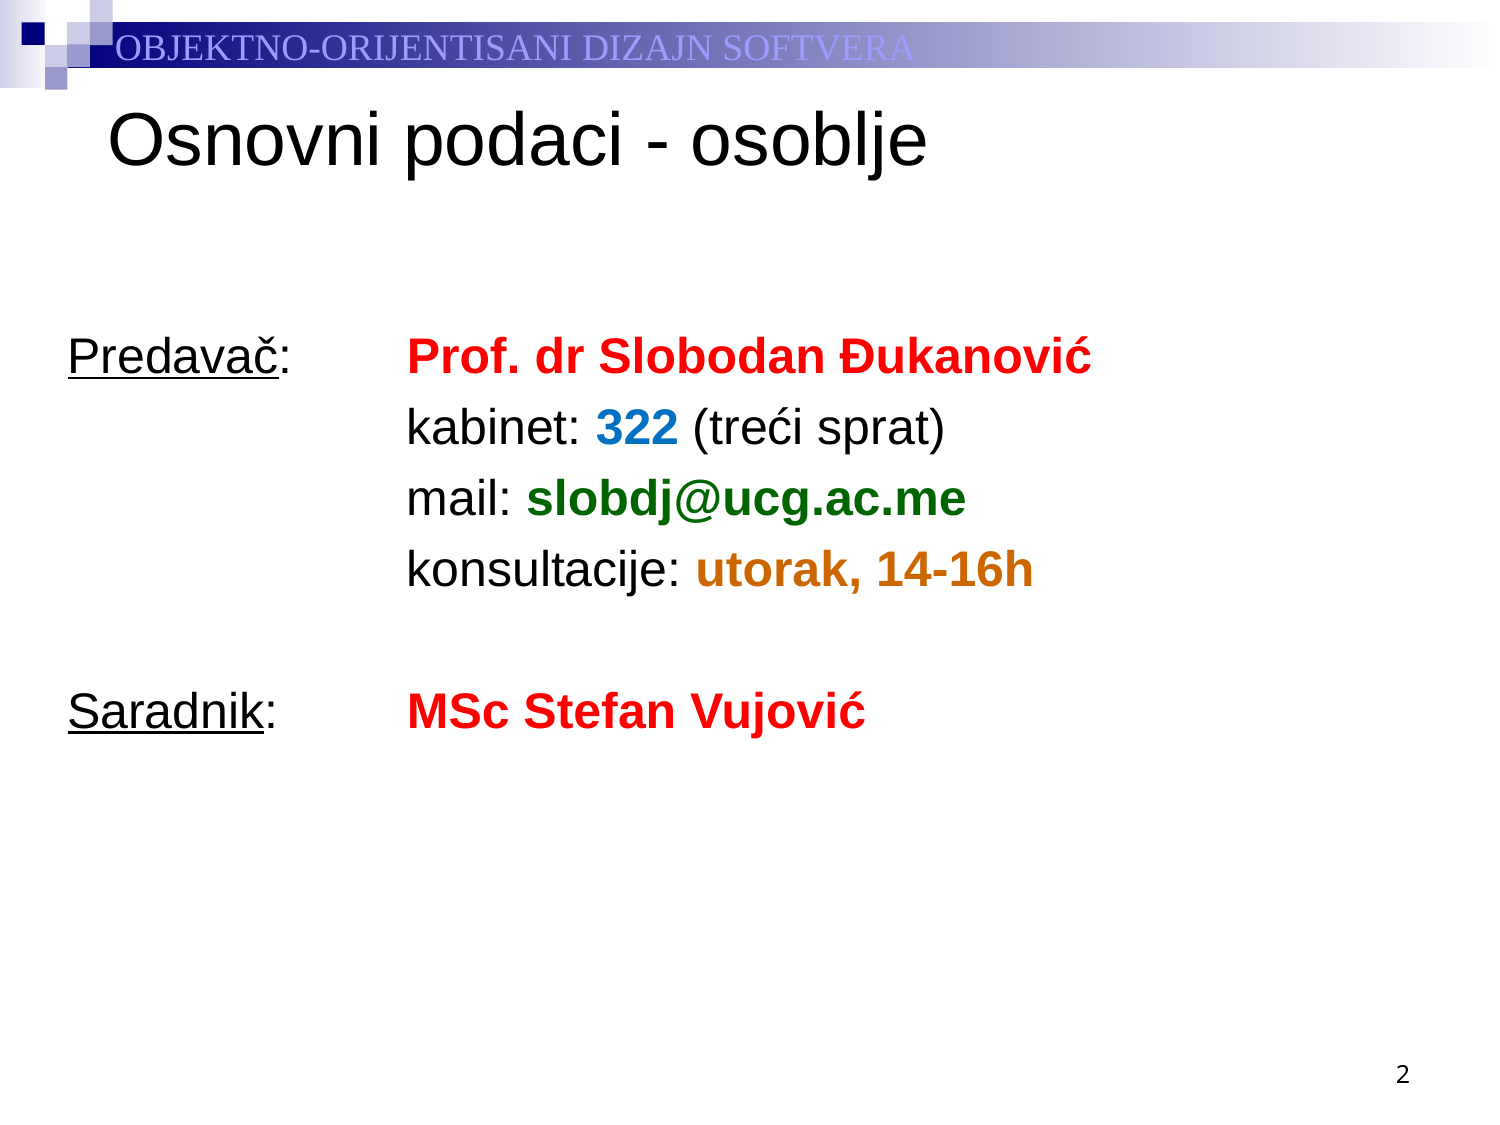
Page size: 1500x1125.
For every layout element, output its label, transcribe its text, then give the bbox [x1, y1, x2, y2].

title Osnovni podaci - osoblje [92, 75, 973, 197]
slide_number 2 [1074, 1024, 1426, 1101]
list Predavač: Prof. dr Slobodan Đukanović kabinet: 322 (treći sprat) mail: slobdj@ucg.ac.me konsultacije: utorak, 14-16h Saradnik: MSc Stefan Vujović [58, 325, 1336, 985]
